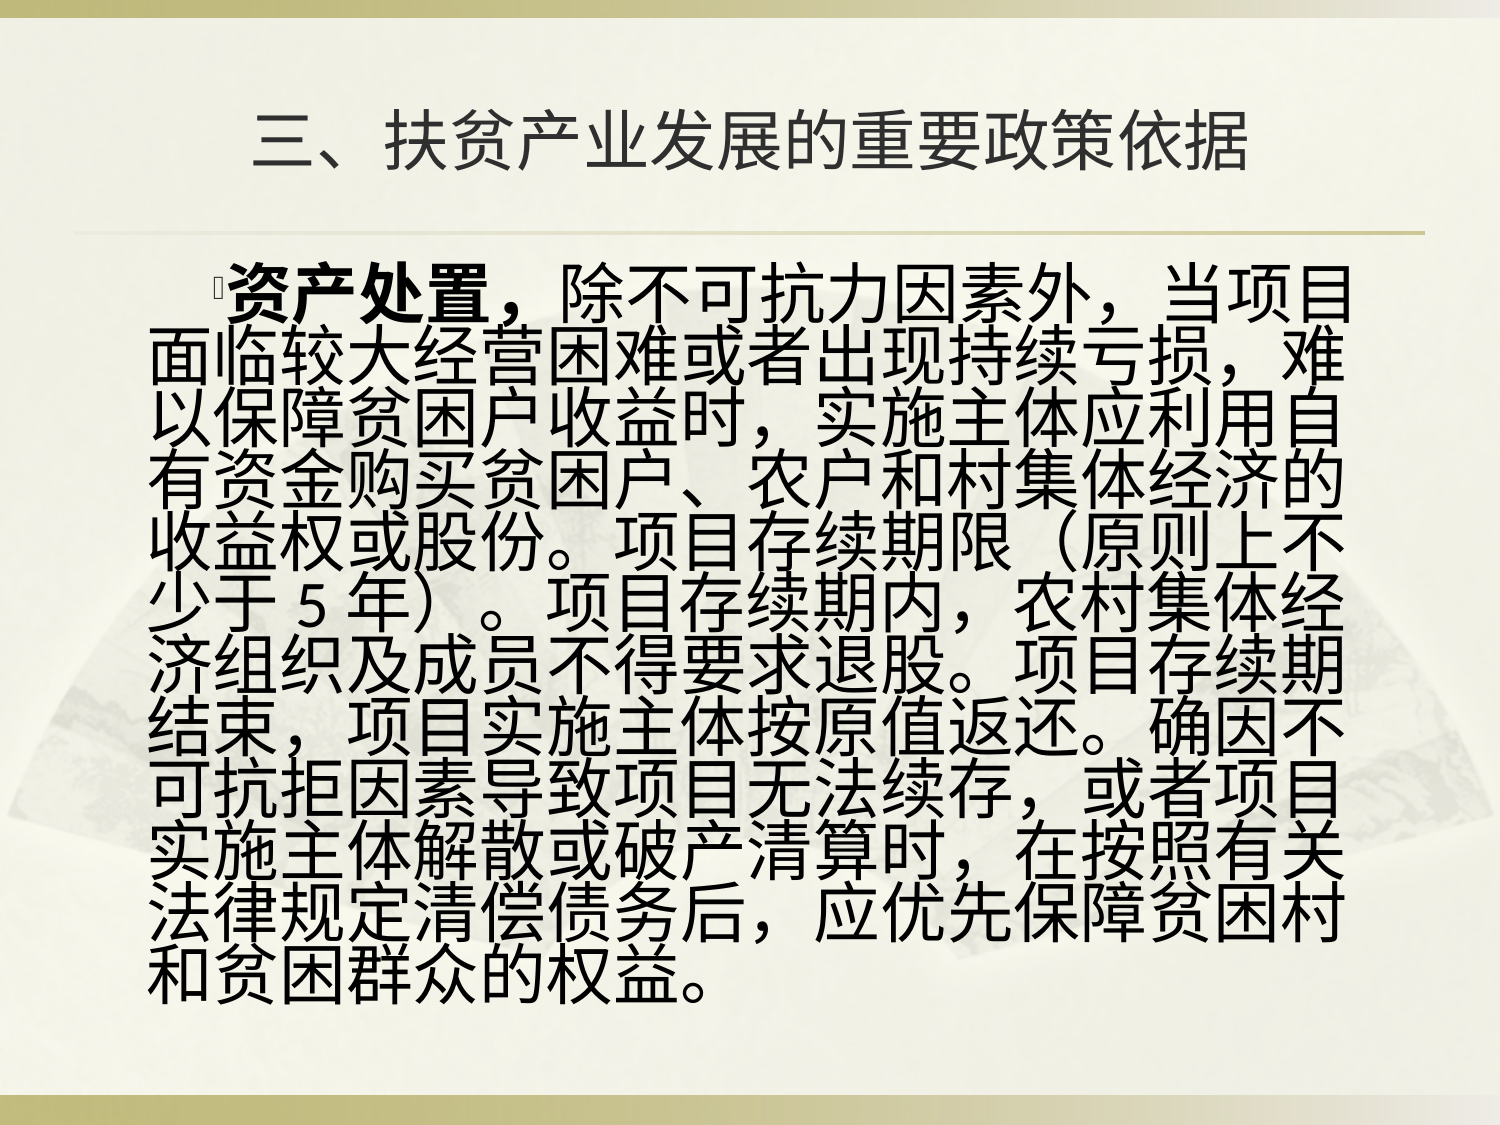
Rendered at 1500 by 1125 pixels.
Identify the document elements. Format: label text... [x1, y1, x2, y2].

list 资产处置，除不可抗力因素外，当项目面临较大经营困难或者出现持续亏损，难以保障贫困户收益时，实施主体应利用自有资金购买贫困户、农户和村集体经济的收益权或股份。项目存续期限（原则上不少于5年）。项目存续期内，农村集体经济组织及成员不得要求退股。项目存续期结束，项目实施主体按原值返还。确因不可抗拒因素导致项目无法续存，或者项目实施主体解散或破产清算时，在按照有关法律规定清偿债务后，应优先保障贫困村和贫困群众的权益。 [75, 262, 1425, 1032]
title 三、扶贫产业发展的重要政策依据 [75, 45, 1425, 233]
